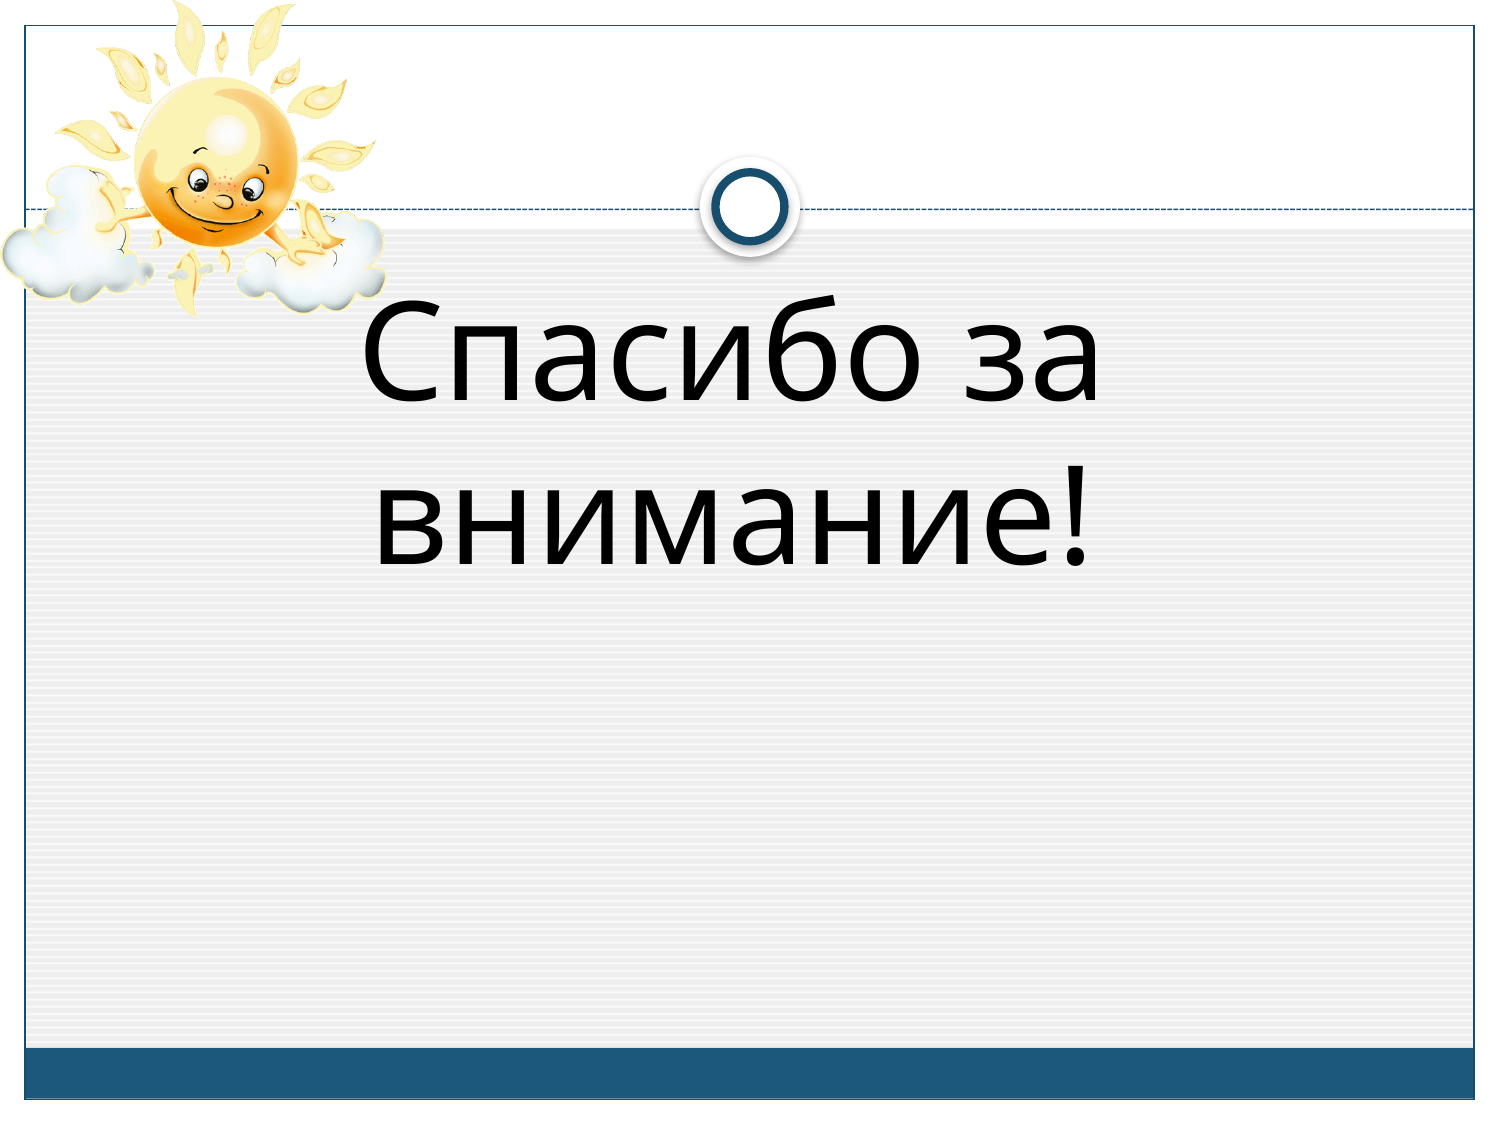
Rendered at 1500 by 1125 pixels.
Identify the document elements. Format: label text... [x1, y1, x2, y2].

text_box Спасибо за внимание! [301, 255, 1164, 600]
picture [0, 0, 387, 317]
